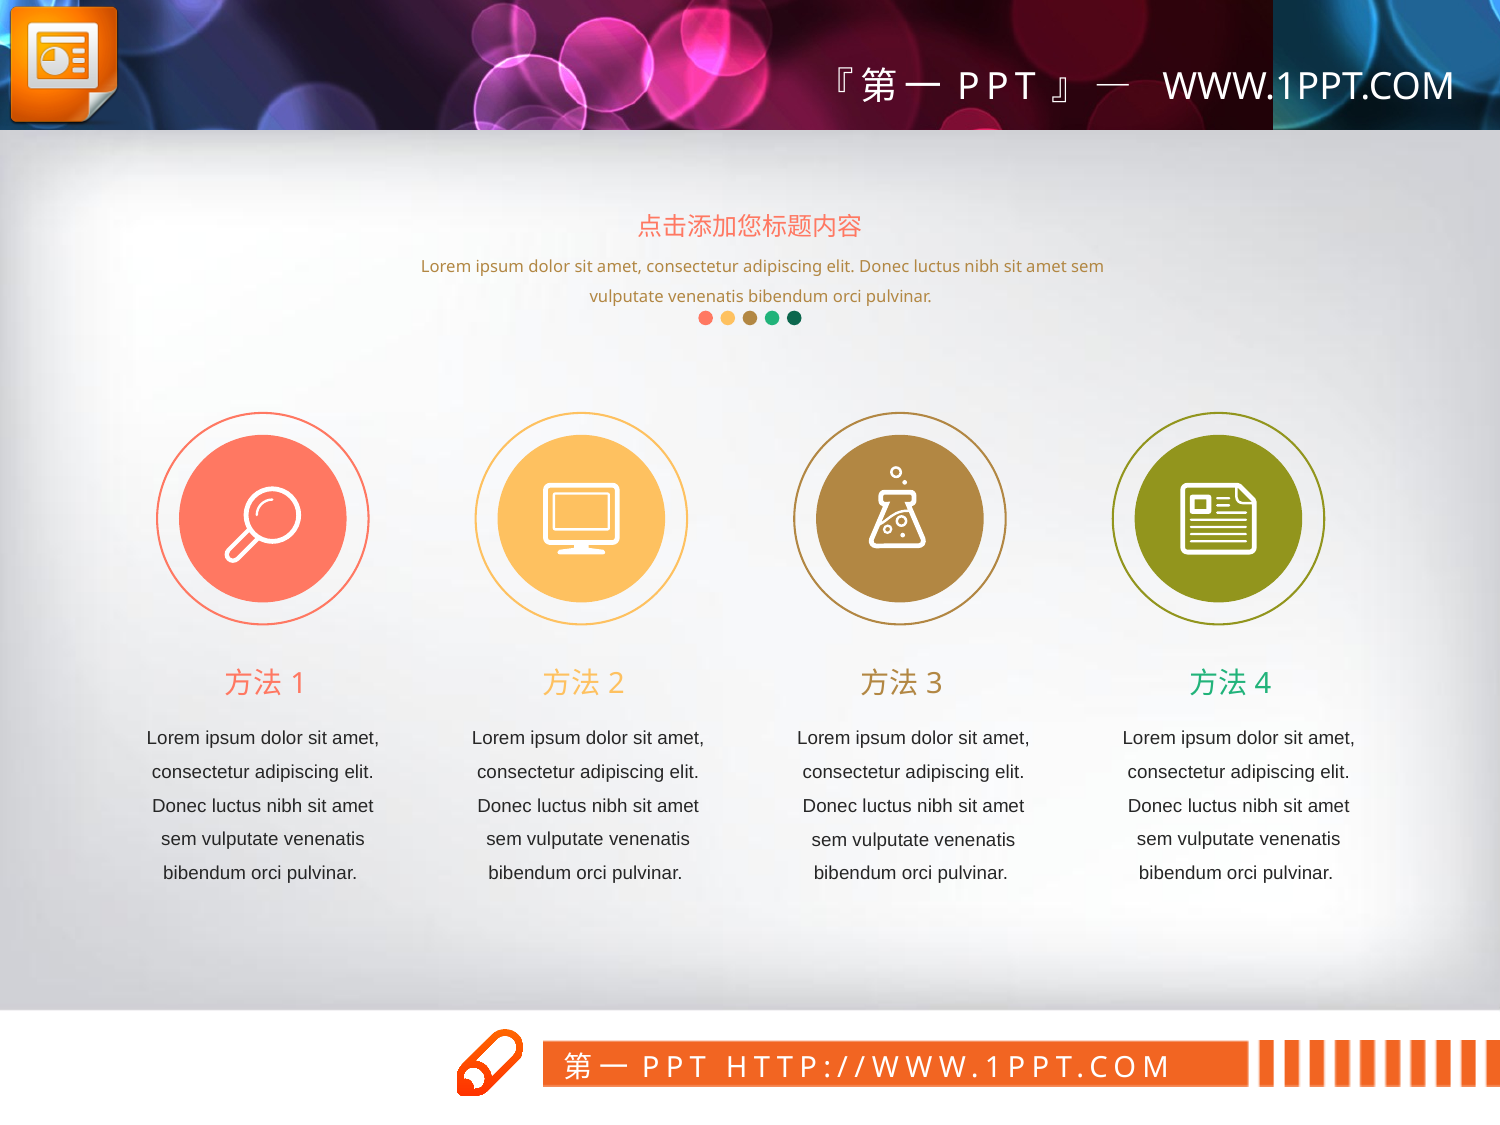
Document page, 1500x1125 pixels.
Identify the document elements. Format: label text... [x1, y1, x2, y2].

picture [543, 1040, 1500, 1087]
text_box Lorem ipsum dolor sit amet, consectetur adipiscing elit. Donec luctus nibh sit amet sem vulputate venenatis bibendum orci pulvinar. [1102, 707, 1376, 891]
text_box 方法3 [845, 657, 958, 707]
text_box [475, 412, 688, 625]
picture [0, 0, 1500, 1012]
text_box Lorem ipsum dolor sit amet, consectetur adipiscing elit. Donec luctus nibh sit amet sem vulputate venenatis bibendum orci pulvinar. [451, 707, 725, 891]
text_box 方法4 [1174, 657, 1287, 707]
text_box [793, 412, 1006, 625]
text_box Lorem ipsum dolor sit amet, consectetur adipiscing elit. Donec luctus nibh sit amet sem vulputate venenatis bibendum orci pulvinar. [404, 238, 1122, 314]
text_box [156, 412, 369, 625]
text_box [1112, 412, 1325, 625]
text_box 方法2 [527, 657, 640, 707]
text_box Lorem ipsum dolor sit amet, consectetur adipiscing elit. Donec luctus nibh sit amet sem vulputate venenatis bibendum orci pulvinar. [776, 707, 1051, 892]
text_box 方法1 [210, 657, 322, 707]
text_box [698, 310, 802, 326]
text_box Lorem ipsum dolor sit amet, consectetur adipiscing elit. Donec luctus nibh sit amet sem vulputate venenatis bibendum orci pulvinar. [126, 707, 400, 891]
text_box 点击添加您标题内容 [622, 203, 878, 238]
